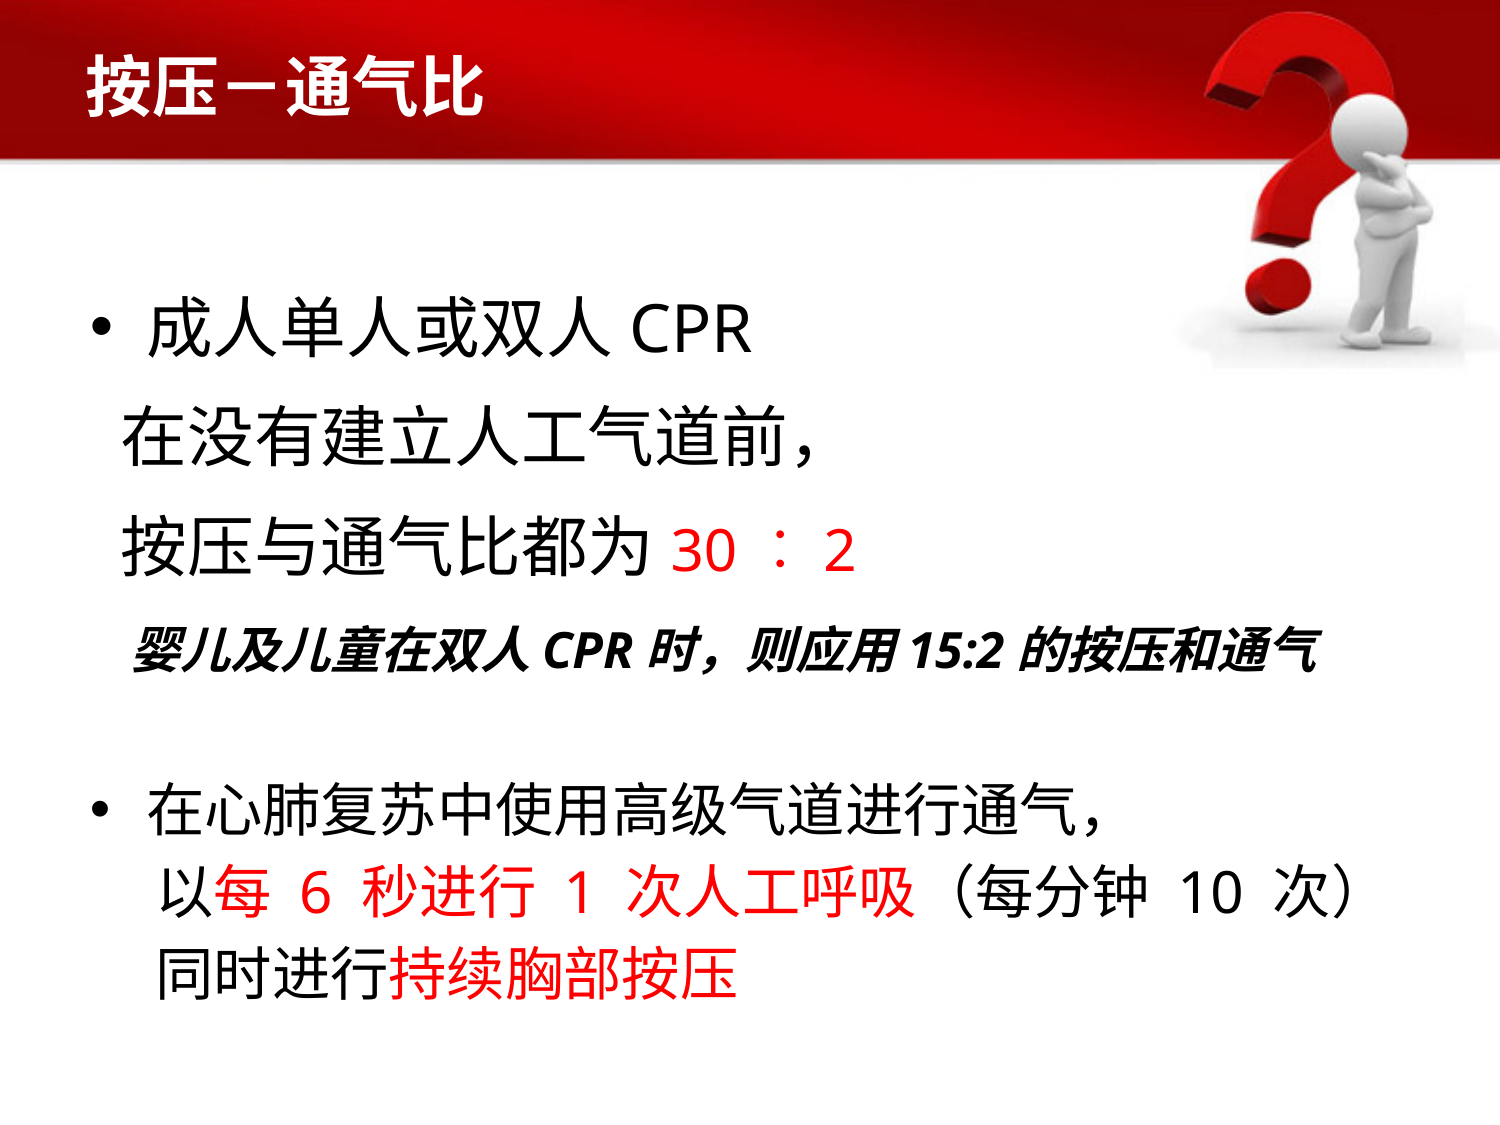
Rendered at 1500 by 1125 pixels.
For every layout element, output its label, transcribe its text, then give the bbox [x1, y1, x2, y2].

picture [0, 0, 1500, 1125]
text_box 成人单人或双人CPR 在没有建立人工气道前， 按压与通气比都为30︰2 婴儿及儿童在双人CPR时，则应用15:2的按压和通气 在心肺复苏中使用高级气道进行通气， 以每 6 秒进行 1 次人工呼吸（每分钟 10 次） 同时进行持续胸部按压 [74, 262, 1425, 1005]
title 按压－通气比 [70, 31, 1421, 139]
